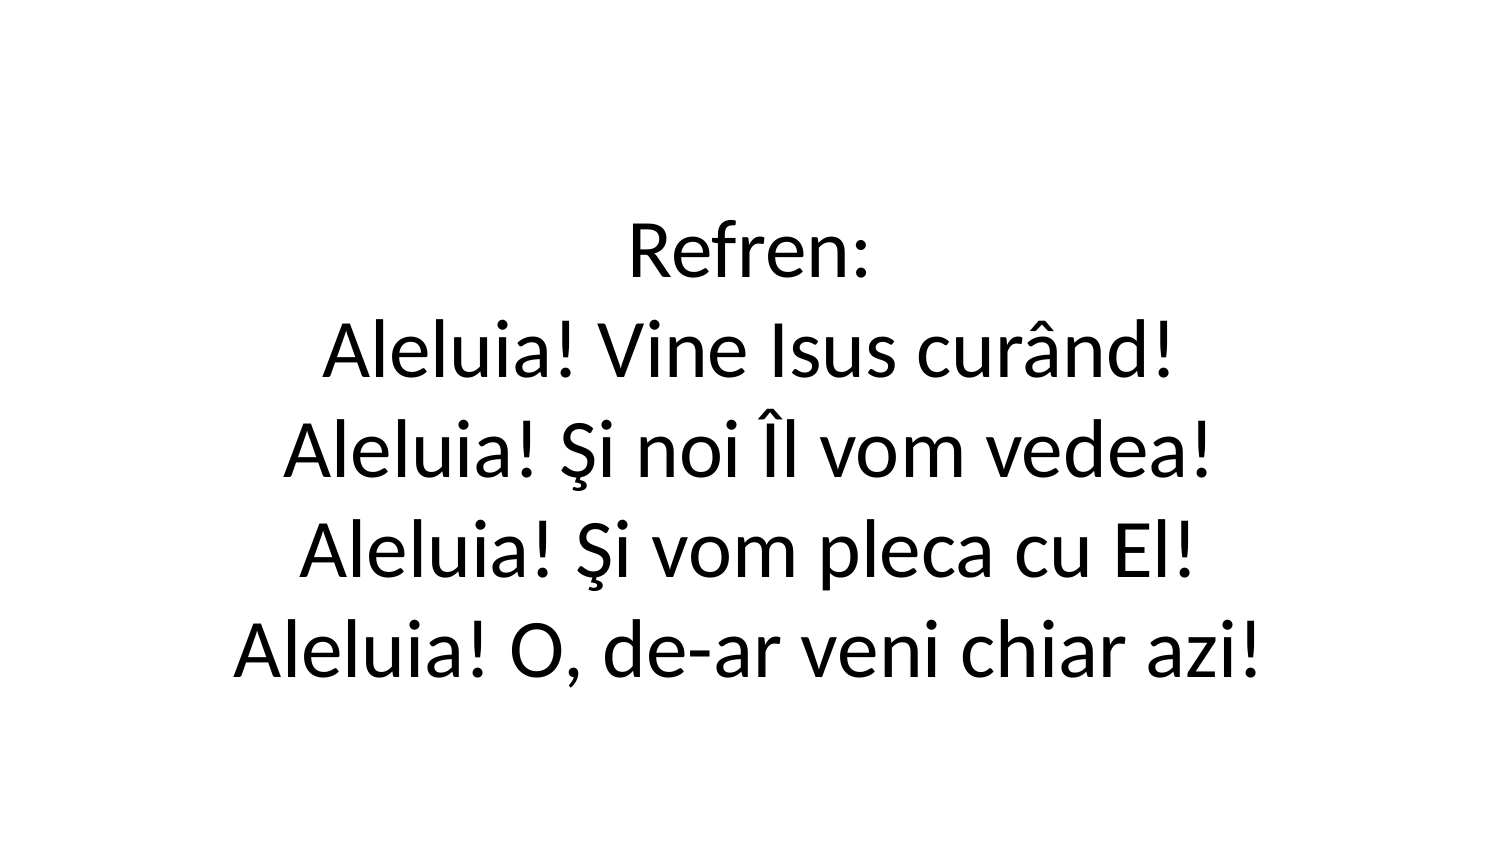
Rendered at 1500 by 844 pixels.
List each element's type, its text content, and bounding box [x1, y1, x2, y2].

text_box Refren: Aleluia! Vine Isus curând! Aleluia! Şi noi Îl vom vedea! Aleluia! Şi vom pleca cu El! Aleluia! O, de-ar veni chiar azi! [219, 142, 1281, 702]
